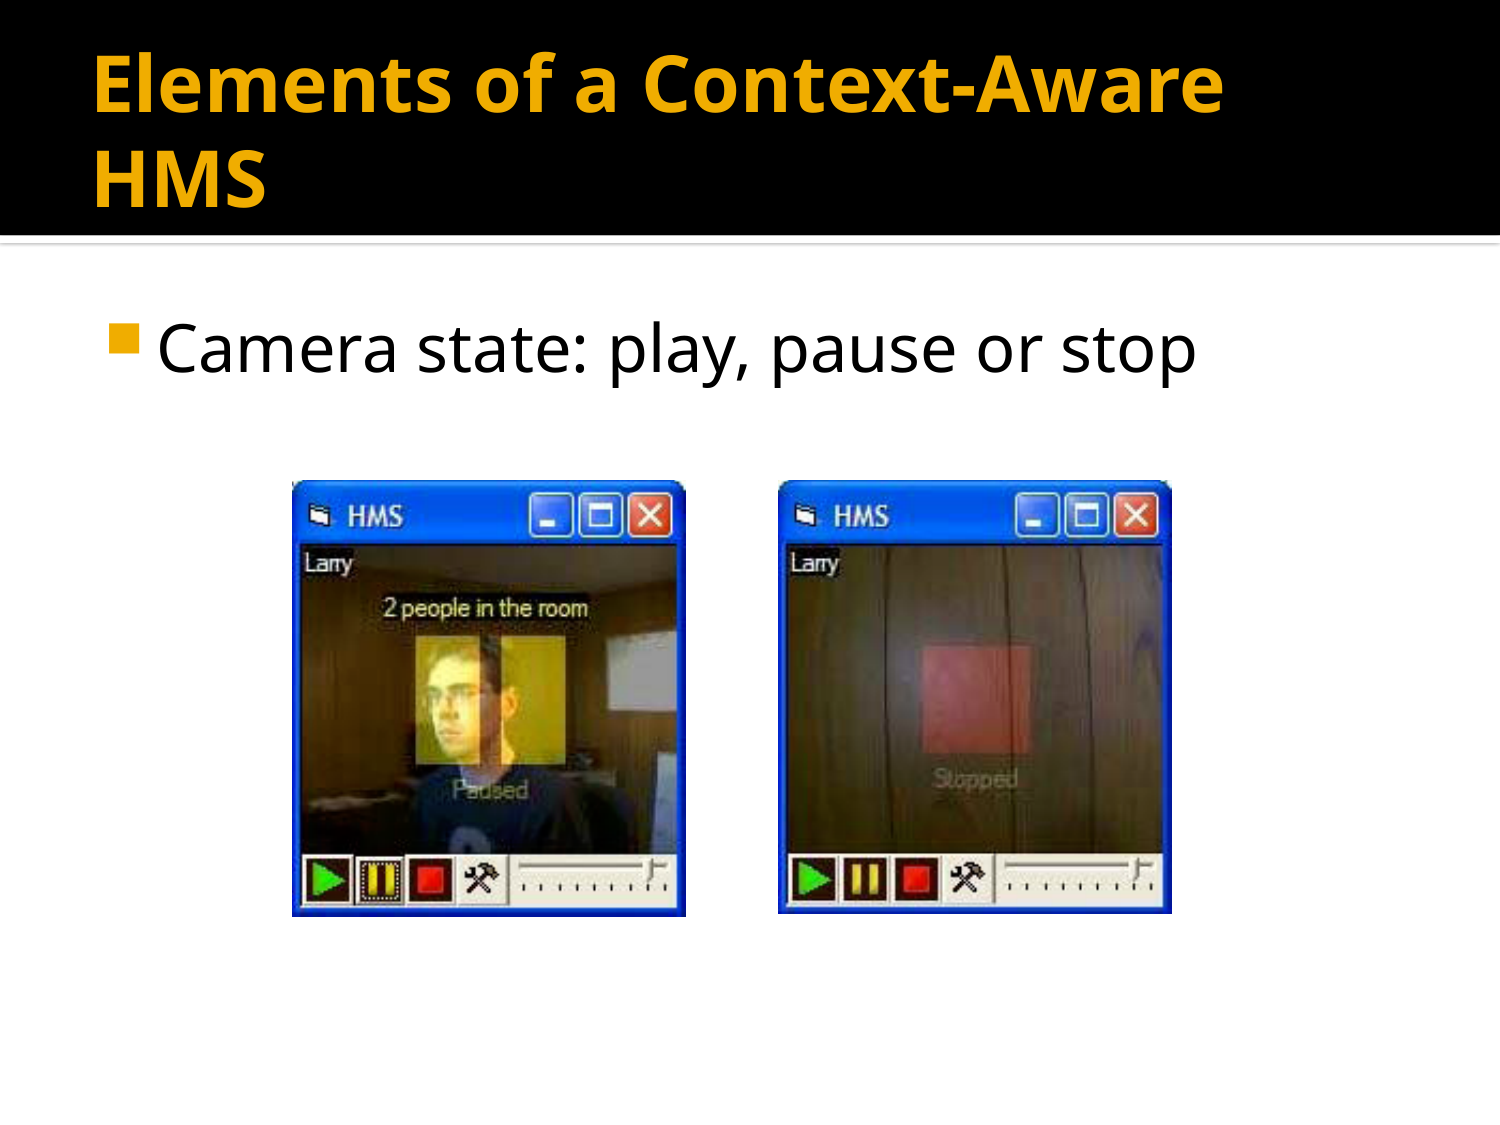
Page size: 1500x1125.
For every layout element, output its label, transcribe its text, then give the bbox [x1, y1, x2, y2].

title Elements of a Context-Aware HMS [75, 25, 1425, 231]
picture [292, 480, 686, 917]
picture [778, 480, 1172, 914]
list Camera state: play, pause or stop [75, 291, 1425, 1050]
